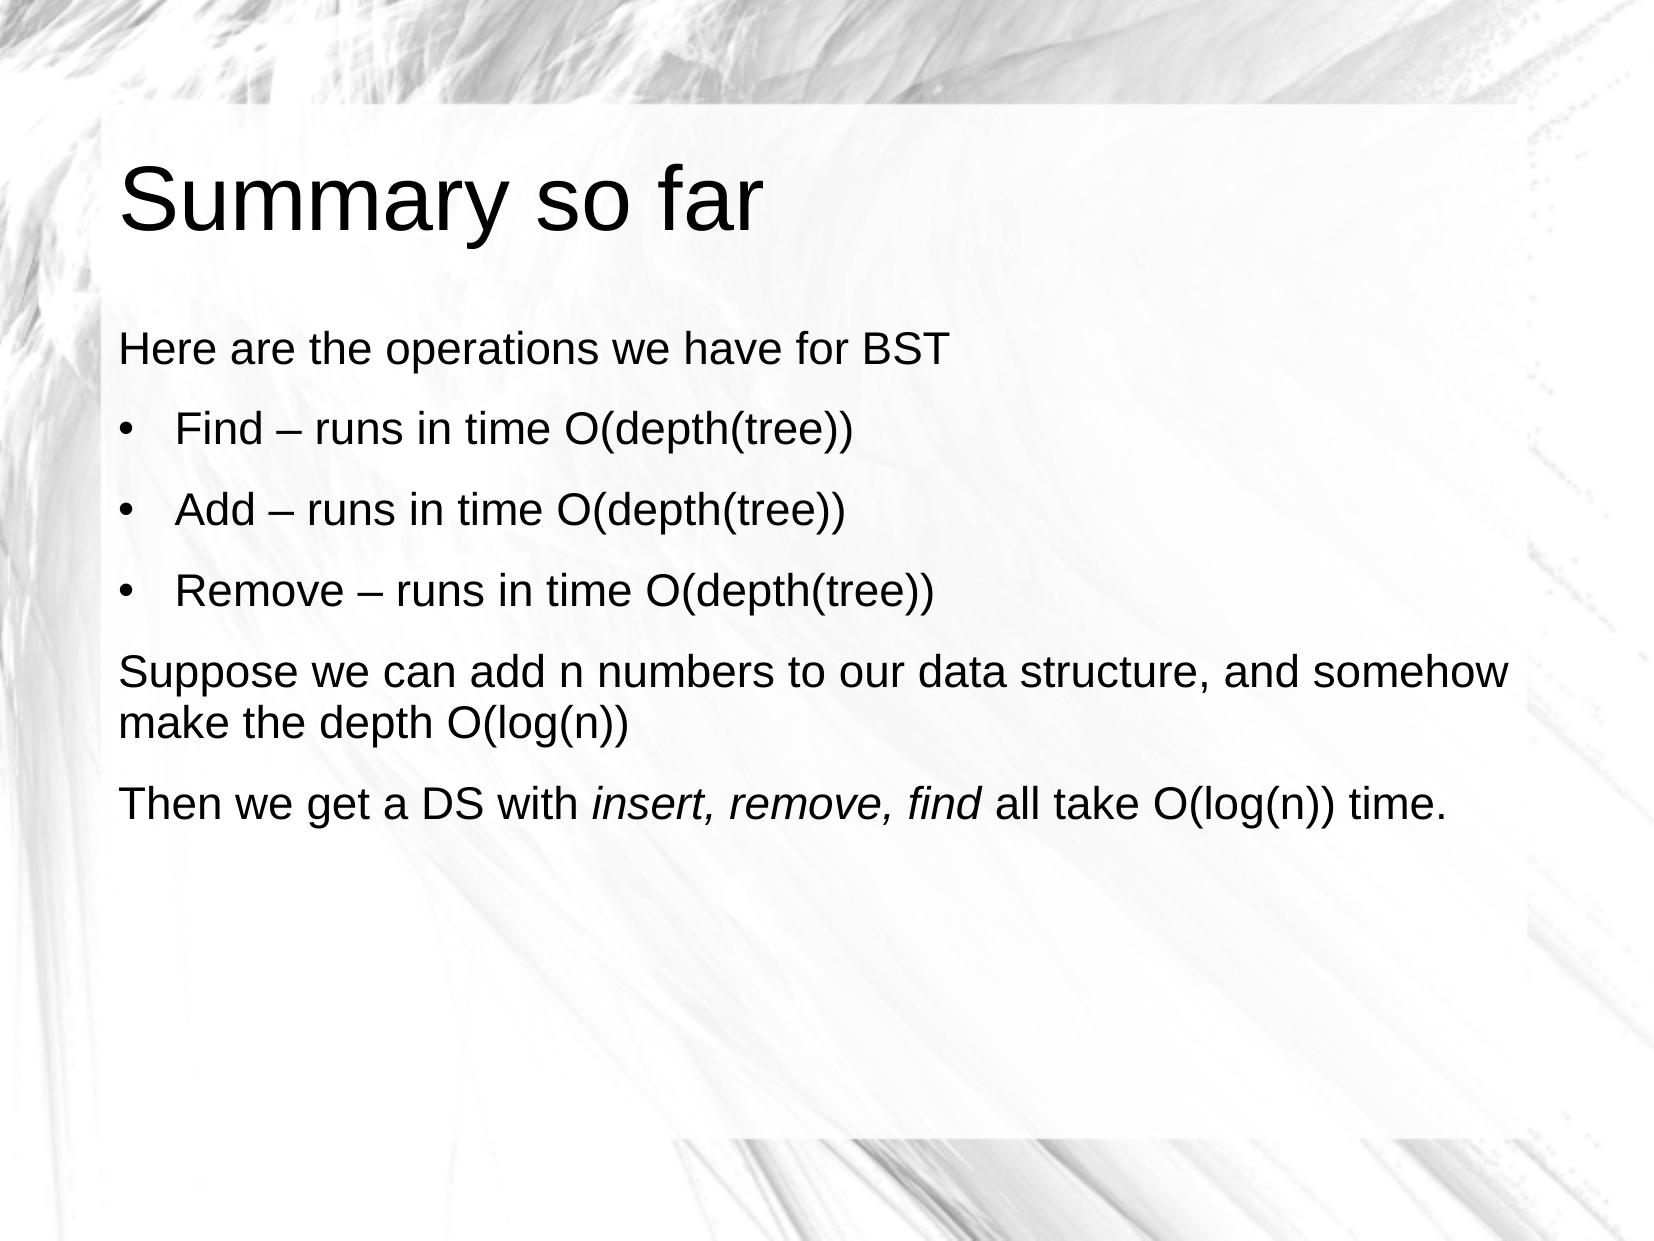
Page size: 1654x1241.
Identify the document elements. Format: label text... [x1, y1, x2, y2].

list Here are the operations we have for BST Find – runs in time O(depth(tree)) Add – runs in time O(depth(tree)) Remove – runs in time O(depth(tree)) Suppose we can add n numbers to our data structure, and somehow make the depth O(log(n)) Then we get a DS with insert, remove, find all take O(log(n)) time. [118, 319, 1571, 1109]
picture [0, 0, 1654, 1241]
title Summary so far [118, 93, 1506, 299]
